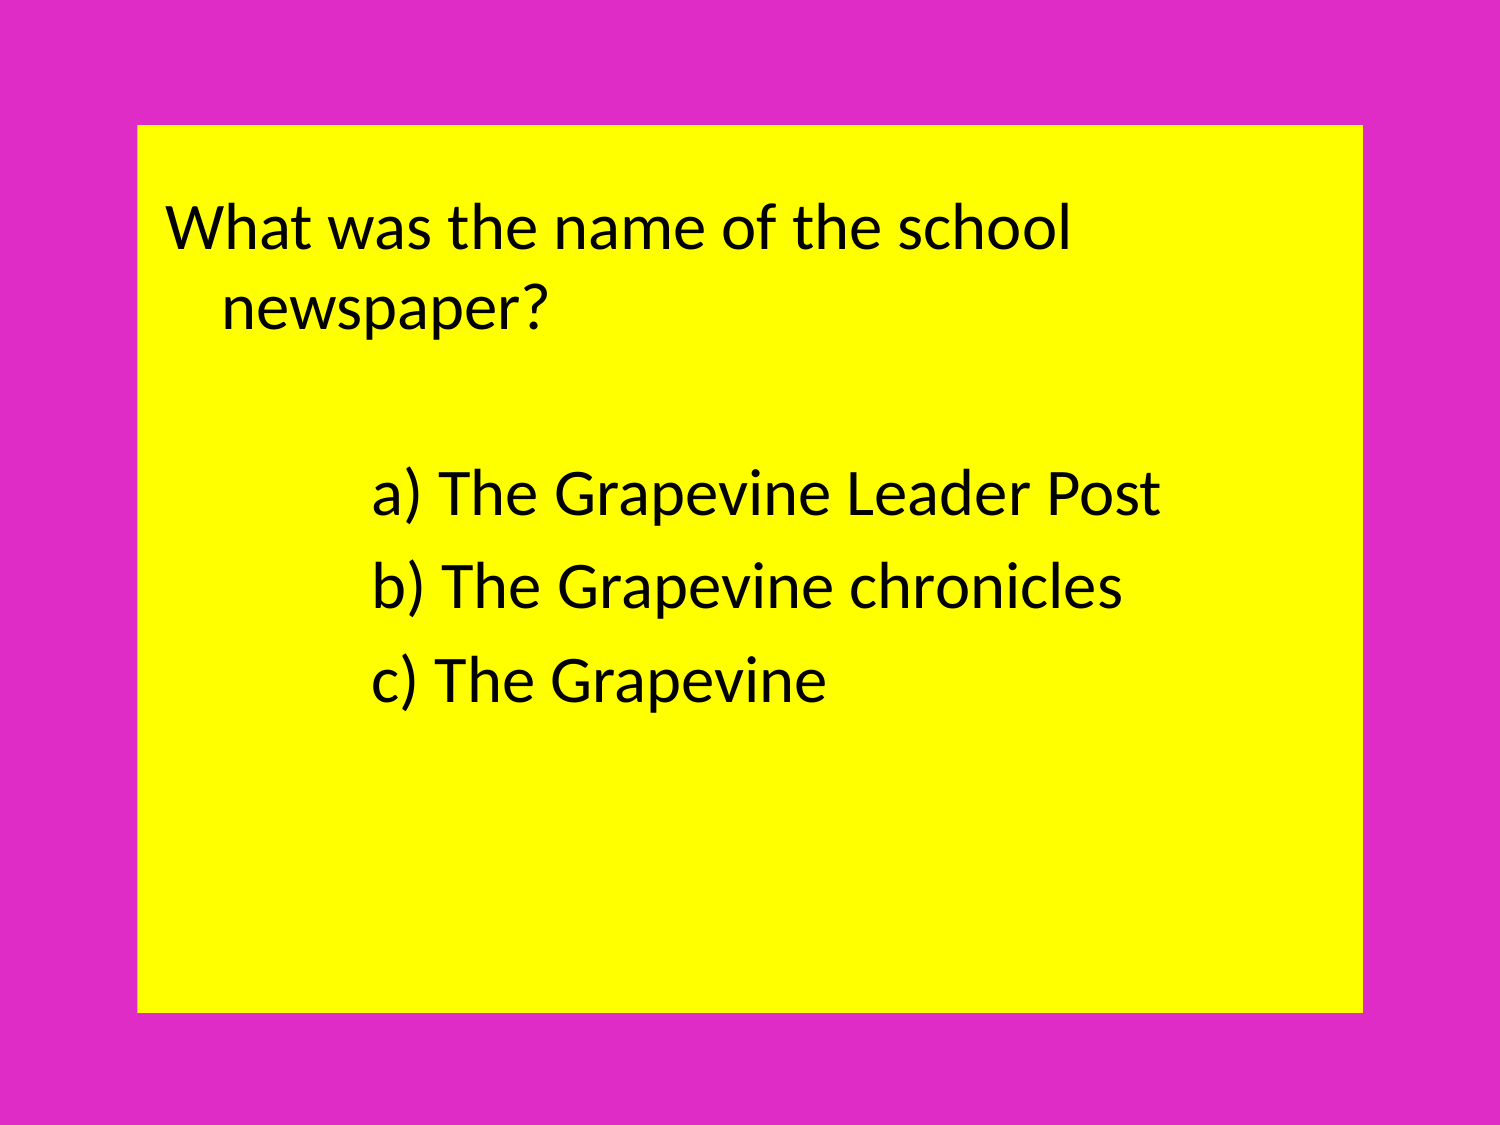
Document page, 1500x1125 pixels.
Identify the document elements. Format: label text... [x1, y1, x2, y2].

text_box [135, 123, 1365, 1015]
list What was the name of the school newspaper? a) The Grapevine Leader Post b) The Grapevine chronicles c) The Grapevine [150, 174, 1362, 1026]
